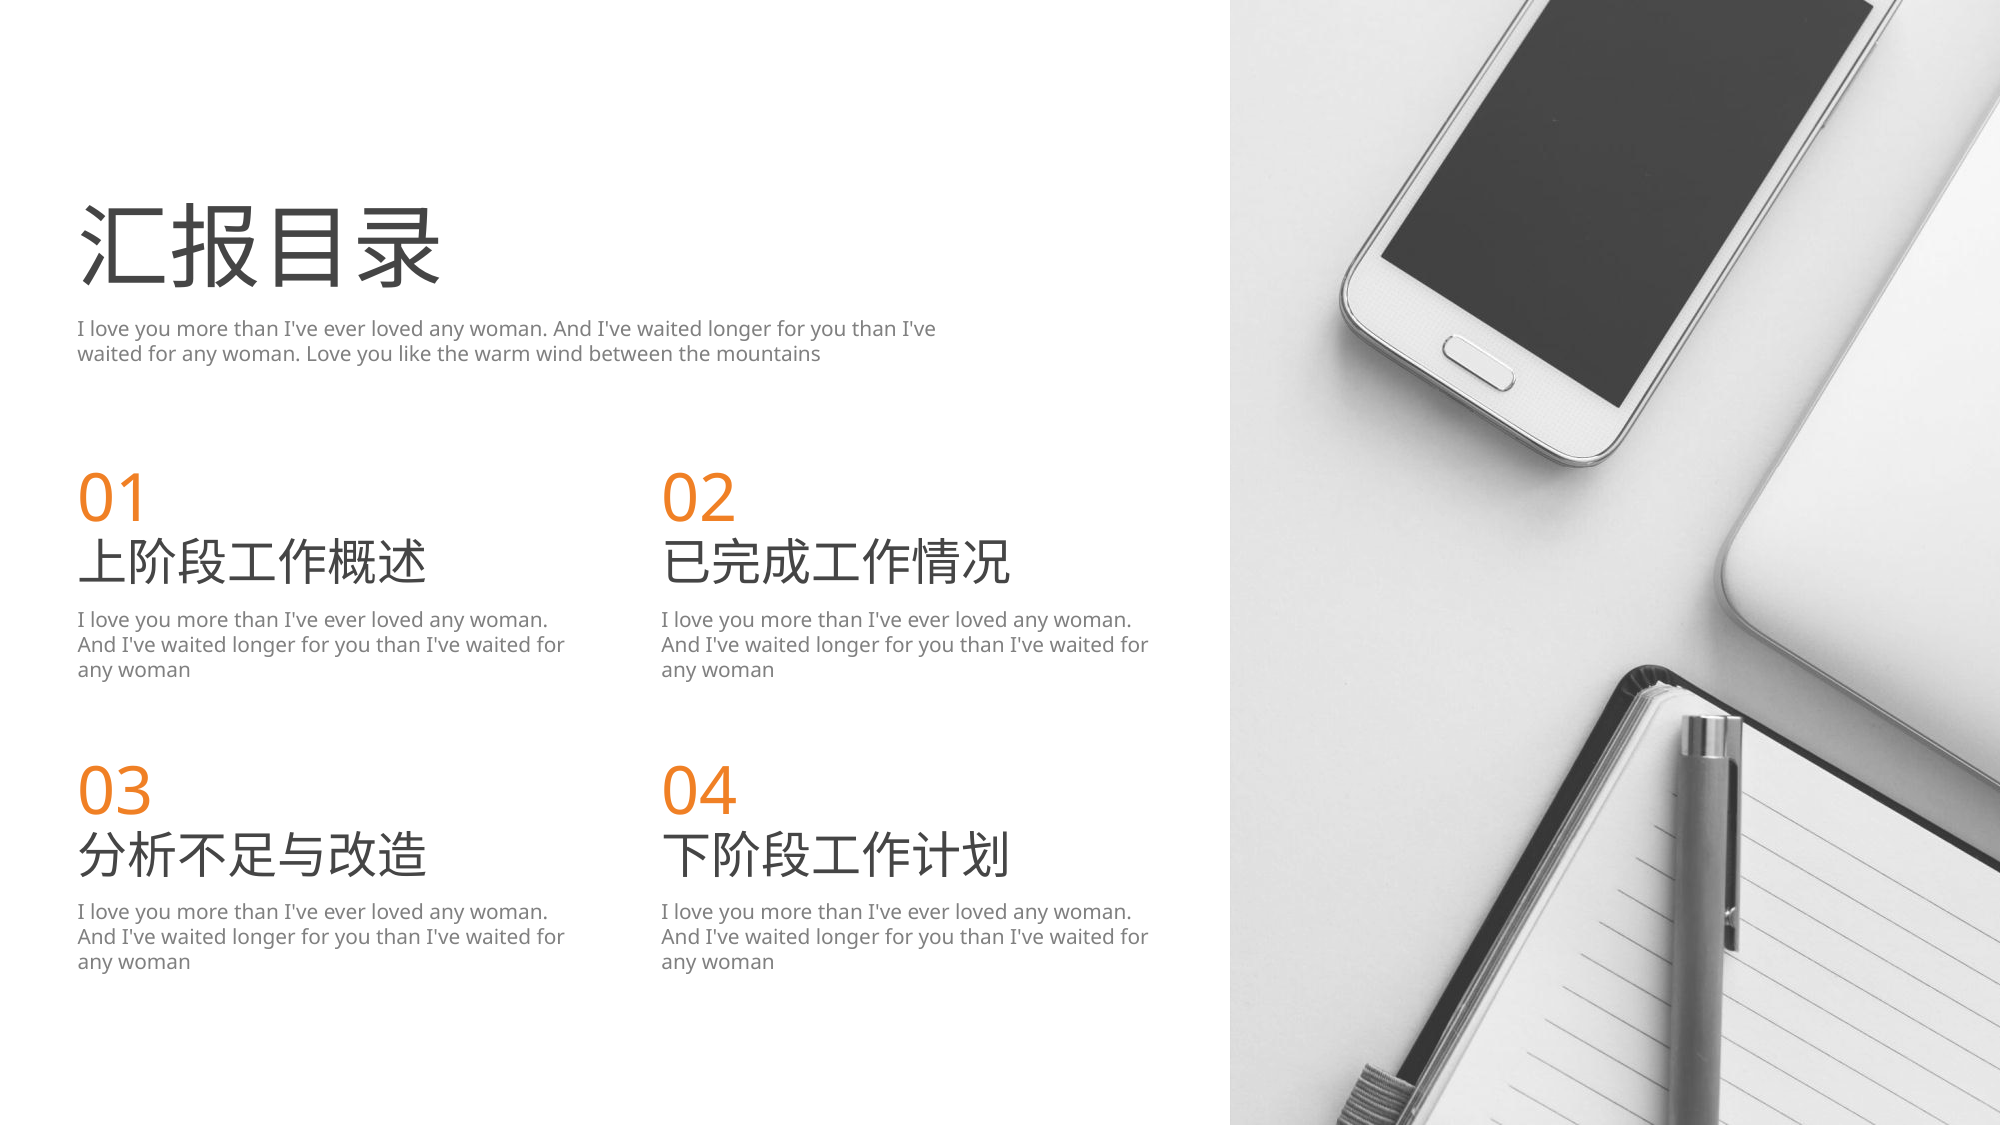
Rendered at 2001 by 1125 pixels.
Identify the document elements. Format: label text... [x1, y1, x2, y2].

picture [1230, 0, 2000, 1125]
text_box I love you more than I've ever loved any woman. And I've waited longer for you than I've waited for any woman. Love you like the warm wind between the mountains [62, 307, 976, 373]
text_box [62, 740, 605, 957]
text_box 汇报目录 [62, 181, 1164, 307]
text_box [646, 447, 1188, 665]
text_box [62, 447, 605, 665]
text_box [646, 740, 1188, 957]
